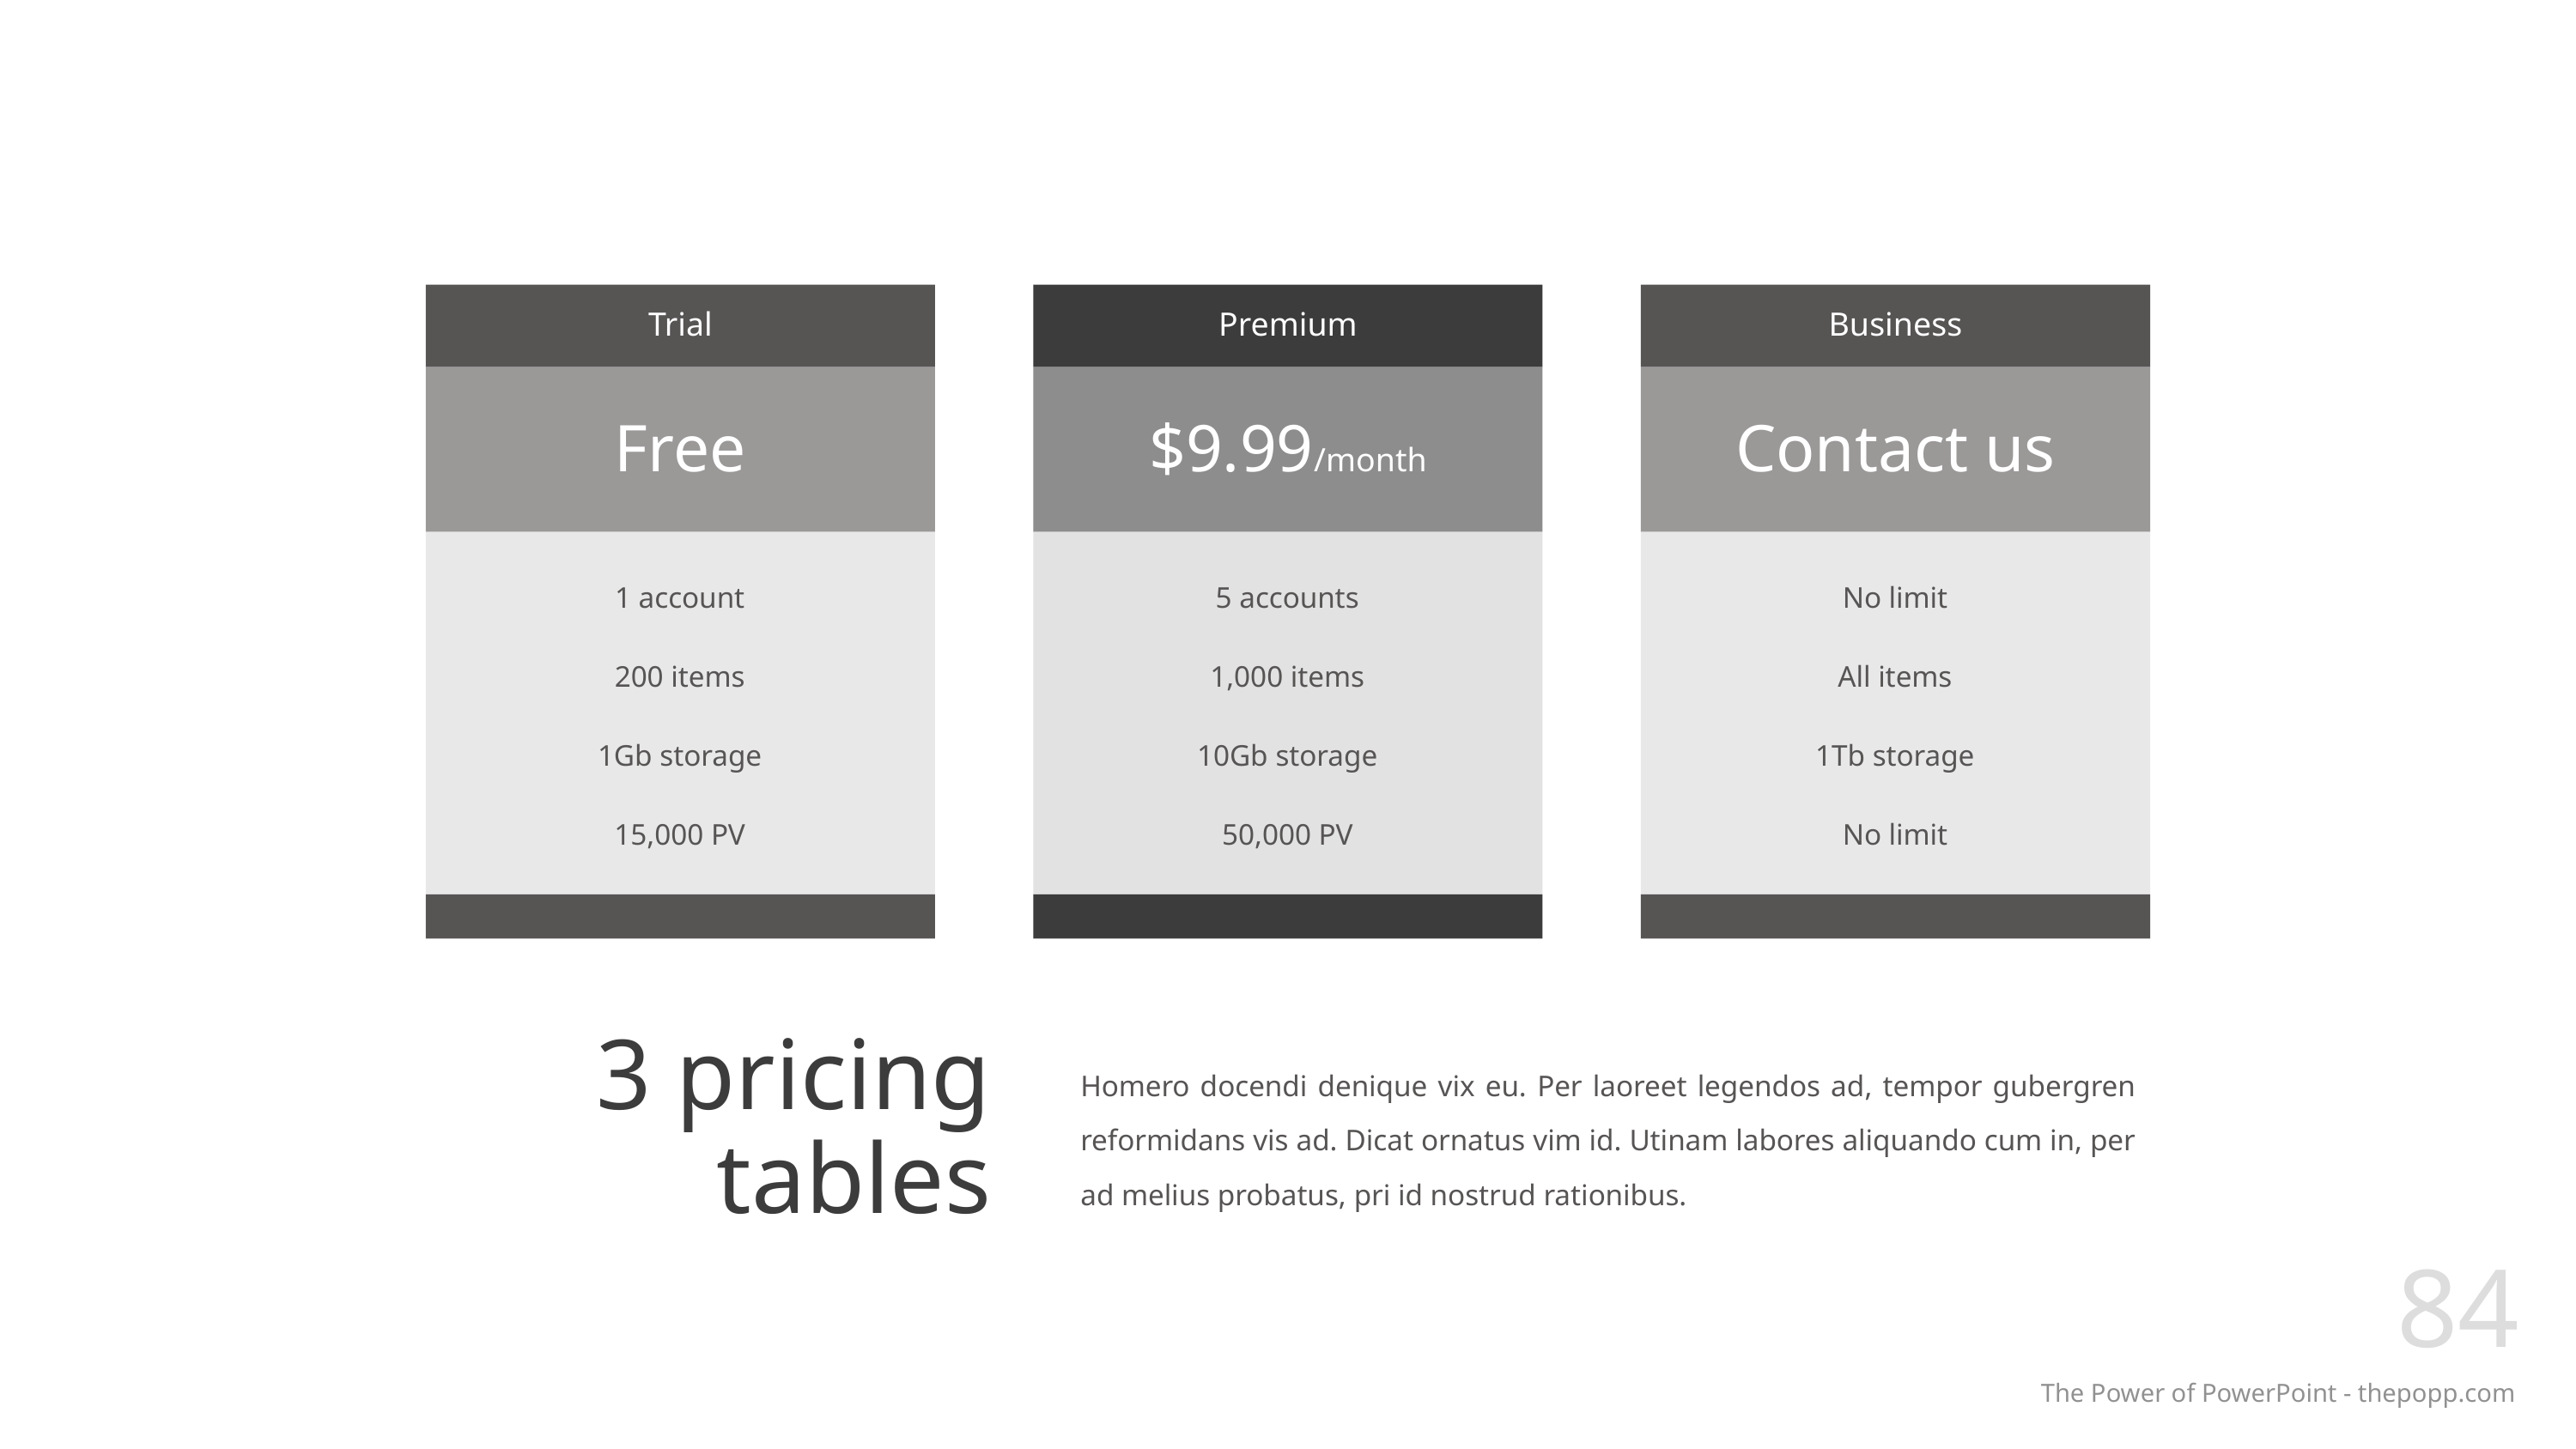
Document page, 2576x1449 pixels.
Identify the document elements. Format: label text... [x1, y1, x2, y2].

list Premium [1059, 282, 1517, 363]
title 3 pricing tables [273, 985, 1005, 1275]
list 10Gb storage [1059, 716, 1516, 793]
slide_number 84 [2150, 1250, 2532, 1393]
list 1Gb storage [451, 716, 908, 793]
list No limit [1667, 558, 2123, 635]
list 15,000 PV [451, 795, 908, 872]
list All items [1667, 637, 2123, 714]
list 1 account [451, 558, 908, 635]
list 5 accounts [1059, 558, 1516, 635]
list Free [451, 386, 909, 506]
list No limit [1667, 795, 2123, 872]
footer The Power of PowerPoint - thepopp.com [1573, 1354, 2529, 1432]
list Business [1667, 282, 2124, 363]
list 1,000 items [1059, 637, 1516, 714]
list 50,000 PV [1059, 795, 1516, 872]
list Contact us [1667, 386, 2124, 506]
list $9.99/month [1059, 386, 1517, 506]
list 200 items [451, 637, 908, 714]
list Homero docendi denique vix eu. Per laoreet legendos ad, tempor gubergren reformidans vis ad. Dicat ornatus vim id. Utinam labores aliquando cum in, per ad melius probatus, pri id nostrud rationibus. [1067, 1012, 2151, 1246]
list Trial [451, 282, 909, 363]
list 1Tb storage [1667, 716, 2123, 793]
